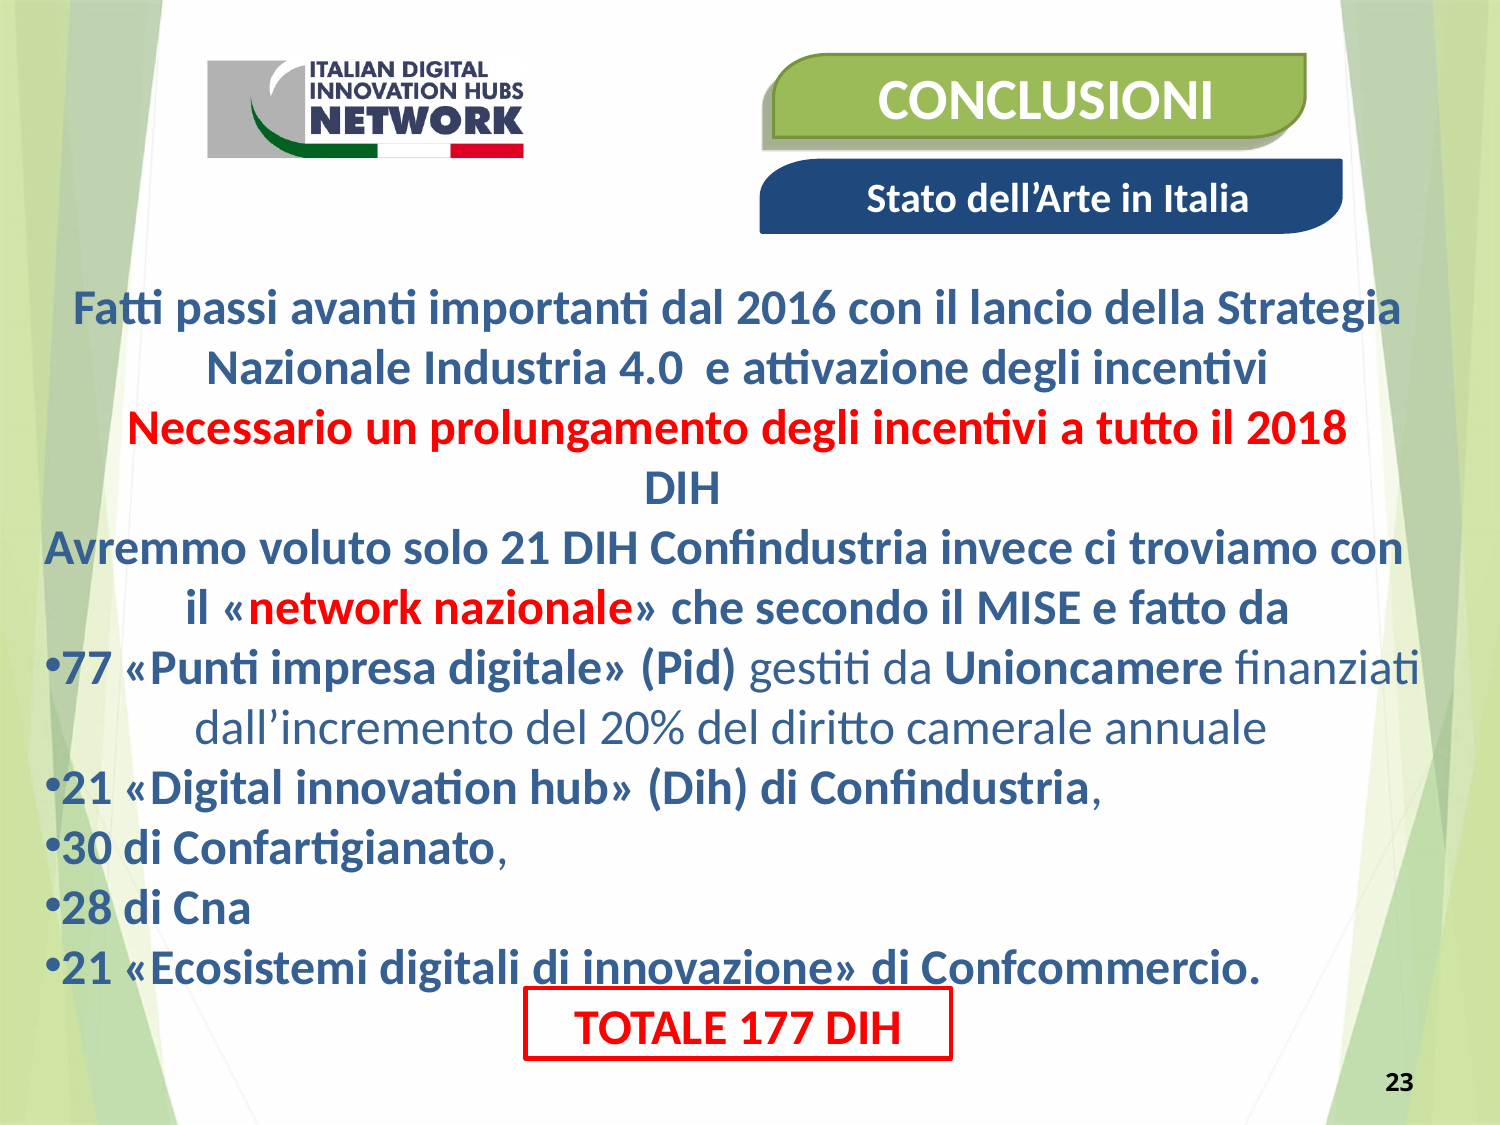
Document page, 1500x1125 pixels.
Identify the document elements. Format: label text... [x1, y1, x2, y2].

text_box CONCLUSIONI [773, 54, 1306, 138]
slide_number 23 [1340, 1058, 1459, 1106]
text_box [523, 986, 953, 1061]
text_box Fatti passi avanti importanti dal 2016 con il lancio della Strategia Nazionale Industria 4.0 e attivazione degli incentivi Necessario un prolungamento degli incentivi a tutto il 2018 DIH Avremmo voluto solo 21 DIH Confindustria invece ci troviamo con il «network nazionale» che secondo il MISE e fatto da 77 «Punti impresa digitale» (Pid) gestiti da Unioncamere finanziati dall’incremento del 20% del diritto camerale annuale 21 «Digital innovation hub» (Dih) di Confindustria, 30 di Confartigianato, 28 di Cna 21 «Ecosistemi digitali di innovazione» di Confcommercio. TOTALE 177 DIH [29, 267, 1447, 1063]
text_box Stato dell’Arte in Italia [759, 158, 1343, 234]
picture [0, 0, 1500, 1125]
